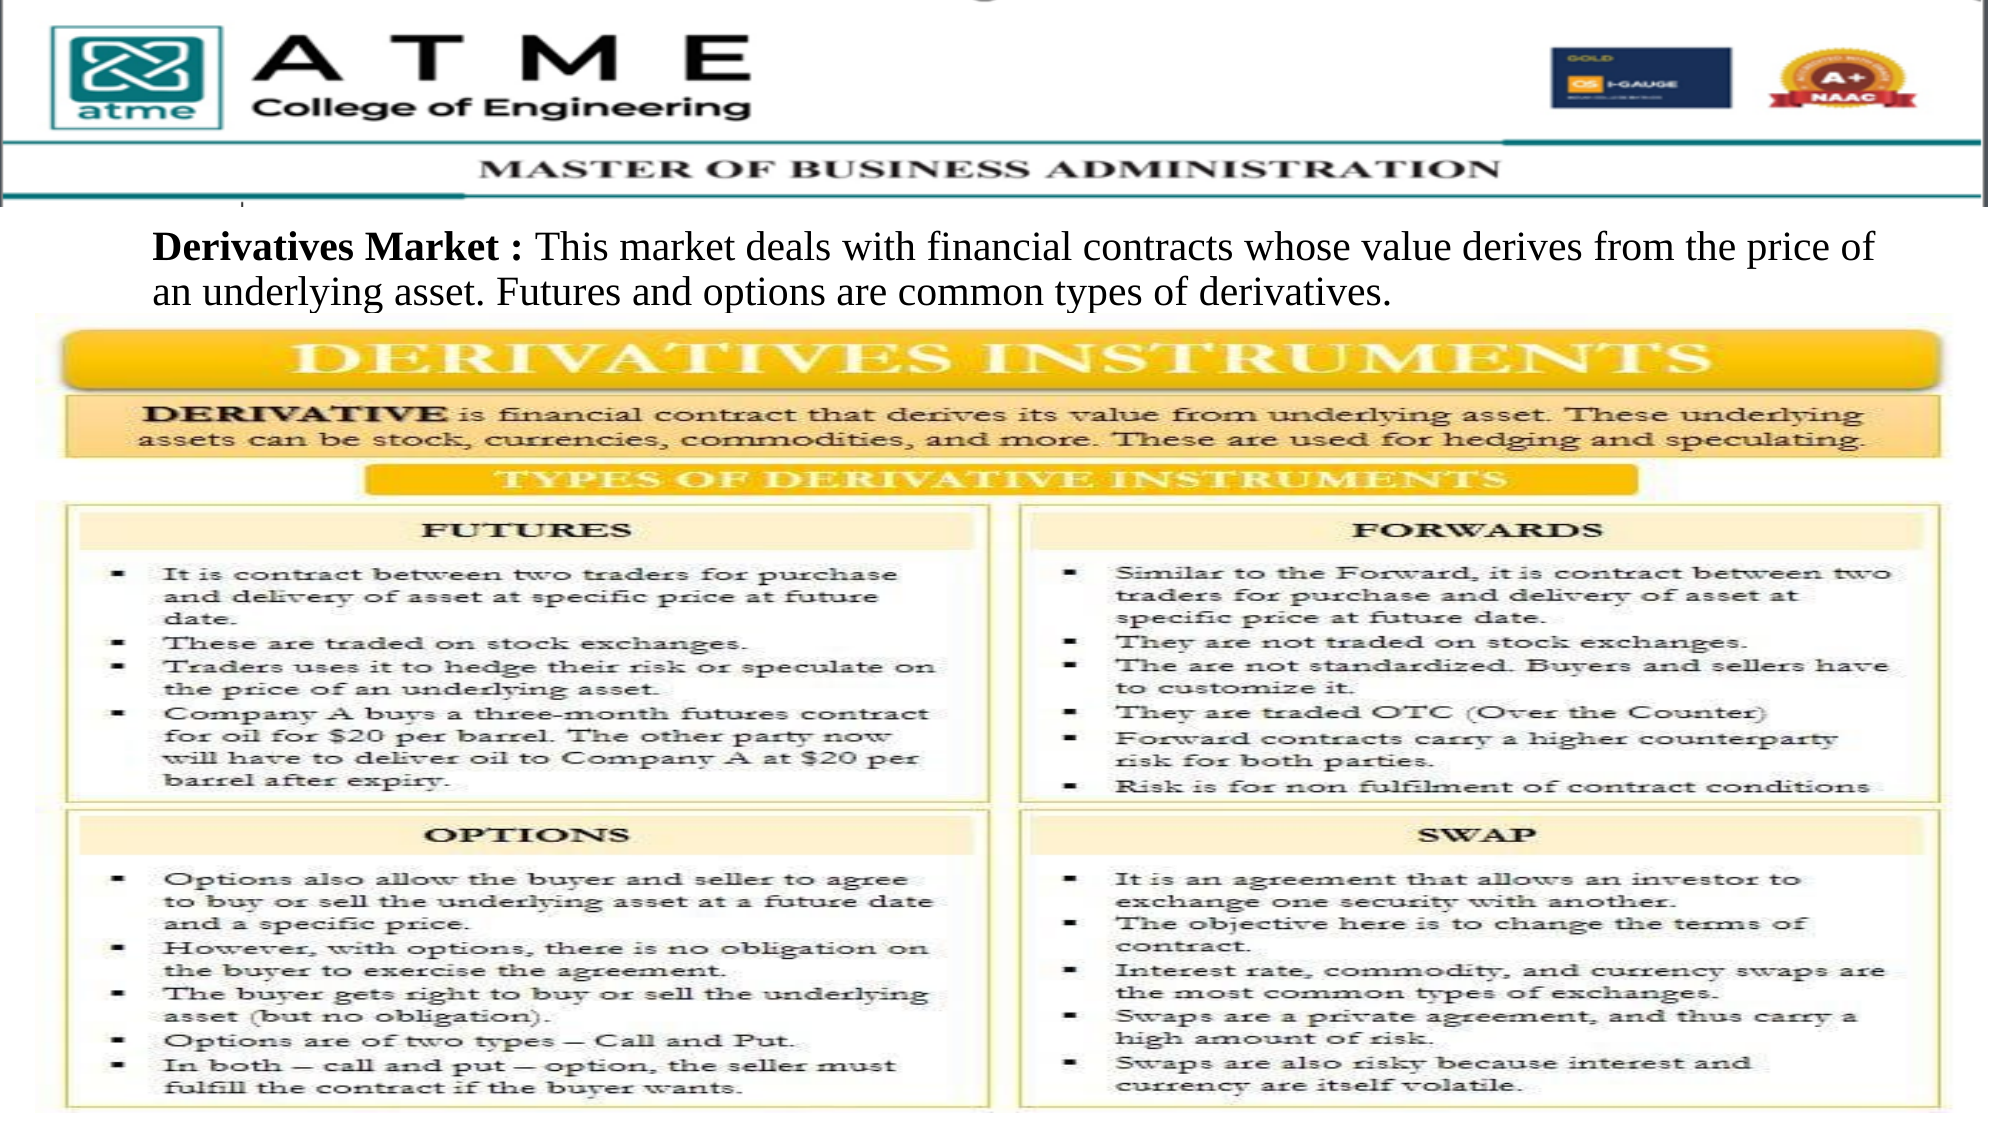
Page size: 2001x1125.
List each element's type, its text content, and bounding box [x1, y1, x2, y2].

picture [0, 0, 1988, 207]
picture [35, 313, 1976, 1114]
list Derivatives Market : This market deals with financial contracts whose value derives from the price of an underlying asset. Futures and options are common types of derivatives. [137, 216, 1918, 313]
